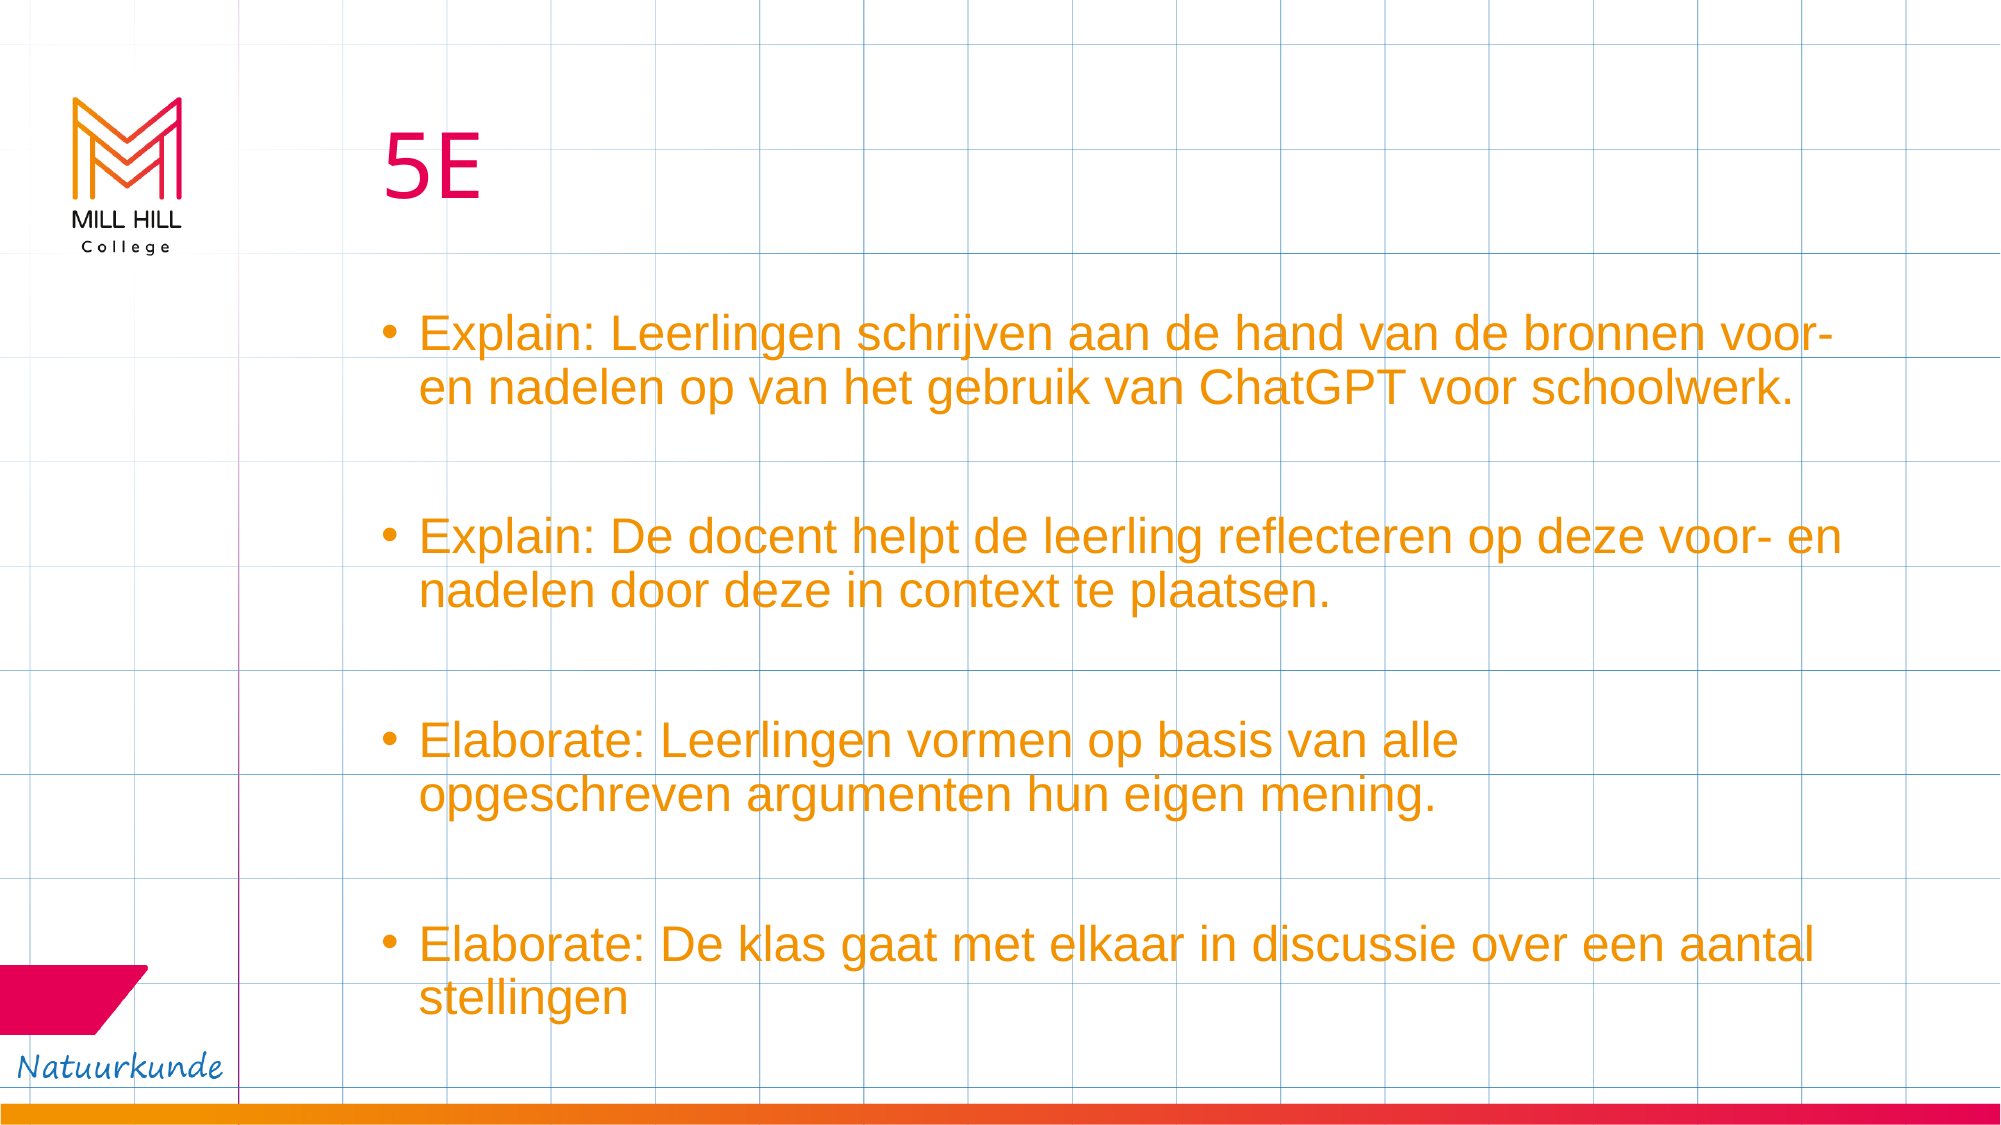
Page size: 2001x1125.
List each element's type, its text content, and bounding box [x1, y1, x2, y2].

picture [0, 0, 2001, 1125]
list Explain: Leerlingen schrijven aan de hand van de bronnen voor- en nadelen op van het gebruik van ChatGPT voor schoolwerk. Explain: De docent helpt de leerling reflecteren op deze voor- en nadelen door deze in context te plaatsen. Elaborate: Leerlingen vormen op basis van alle opgeschreven argumenten hun eigen mening. Elaborate: De klas gaat met elkaar in discussie over een aantal stellingen [366, 299, 1884, 1125]
title 5E [366, 59, 1884, 278]
